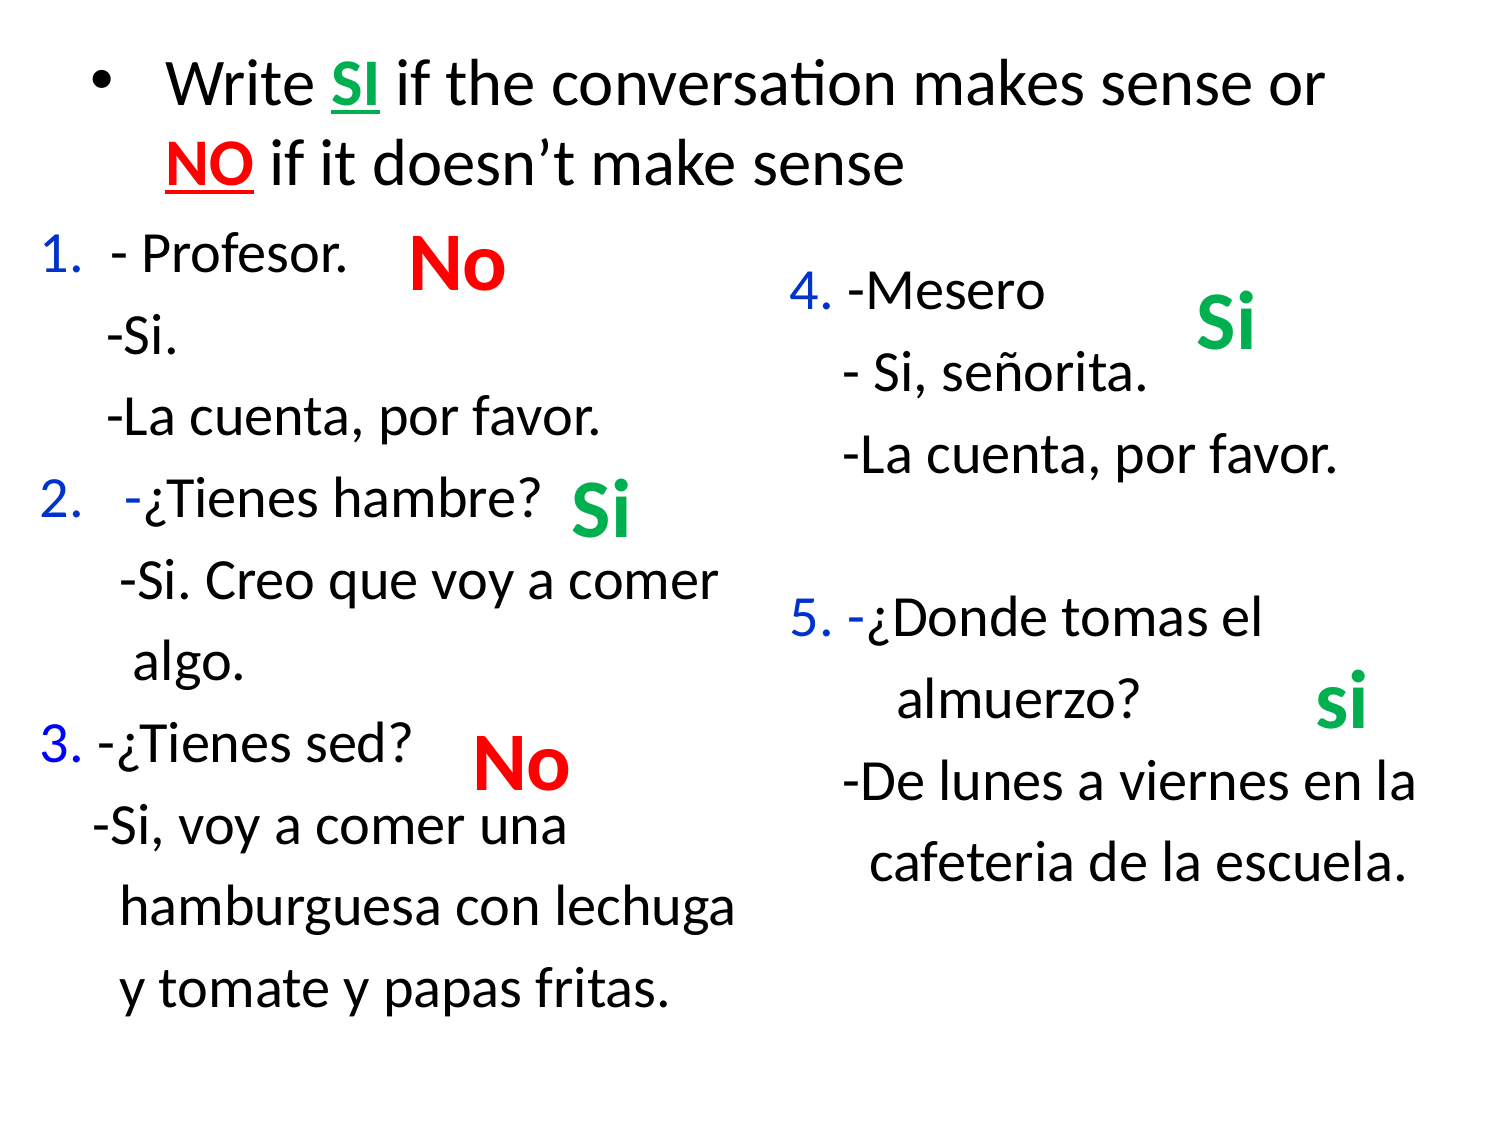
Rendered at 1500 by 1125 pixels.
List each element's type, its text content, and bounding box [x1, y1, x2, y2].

text_box Si [1182, 258, 1272, 374]
text_box si [1300, 638, 1403, 754]
text_box No [457, 699, 587, 815]
list 4. -Mesero - Si, señorita. -La cuenta, por favor. 5. -¿Donde tomas el almuerzo? -De lunes a viernes en la cafeteria de la escuela. [774, 244, 1500, 950]
text_box No [393, 200, 523, 315]
list 1. - Profesor. -Si. -La cuenta, por favor. -¿Tienes hambre? -Si. Creo que voy a comer algo. 3. -¿Tienes sed? -Si, voy a comer una hamburguesa con lechuga y tomate y papas fritas. [24, 125, 788, 831]
text_box Si [557, 446, 647, 562]
title Write SI if the conversation makes sense or NO if it doesn’t make sense [75, 24, 1425, 213]
